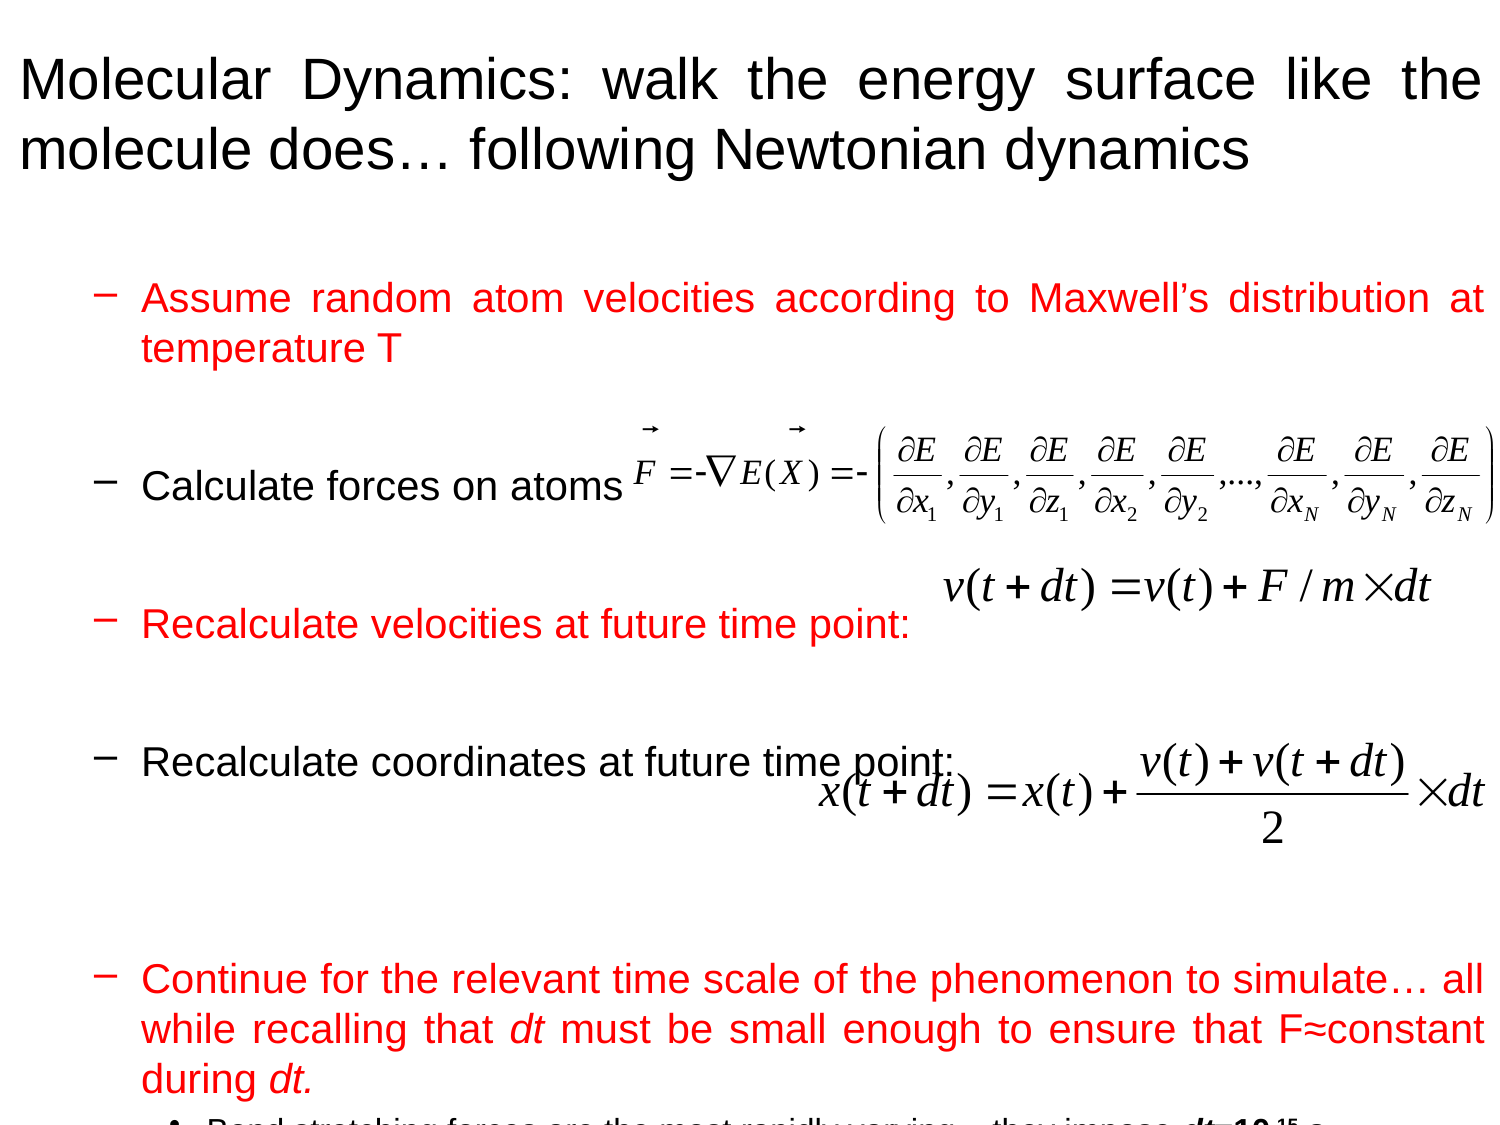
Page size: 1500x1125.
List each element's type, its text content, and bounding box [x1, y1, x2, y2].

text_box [809, 730, 1495, 855]
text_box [936, 556, 1442, 621]
list Molecular Dynamics: walk the energy surface like the molecule does… following Newtonian dynamics Assume random atom velocities according to Maxwell’s distribution at temperature T Calculate forces on atoms Recalculate velocities at future time point: Recalculate coordinates at future time point: Continue for the relevant time scale of the phenomenon to simulate… all while recalling that dt must be small enough to ensure that F≈constant during dt. Bond stretching forces are the most rapidly varying – they impose dt=10-15 s [4, 33, 1500, 1066]
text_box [626, 418, 1500, 533]
